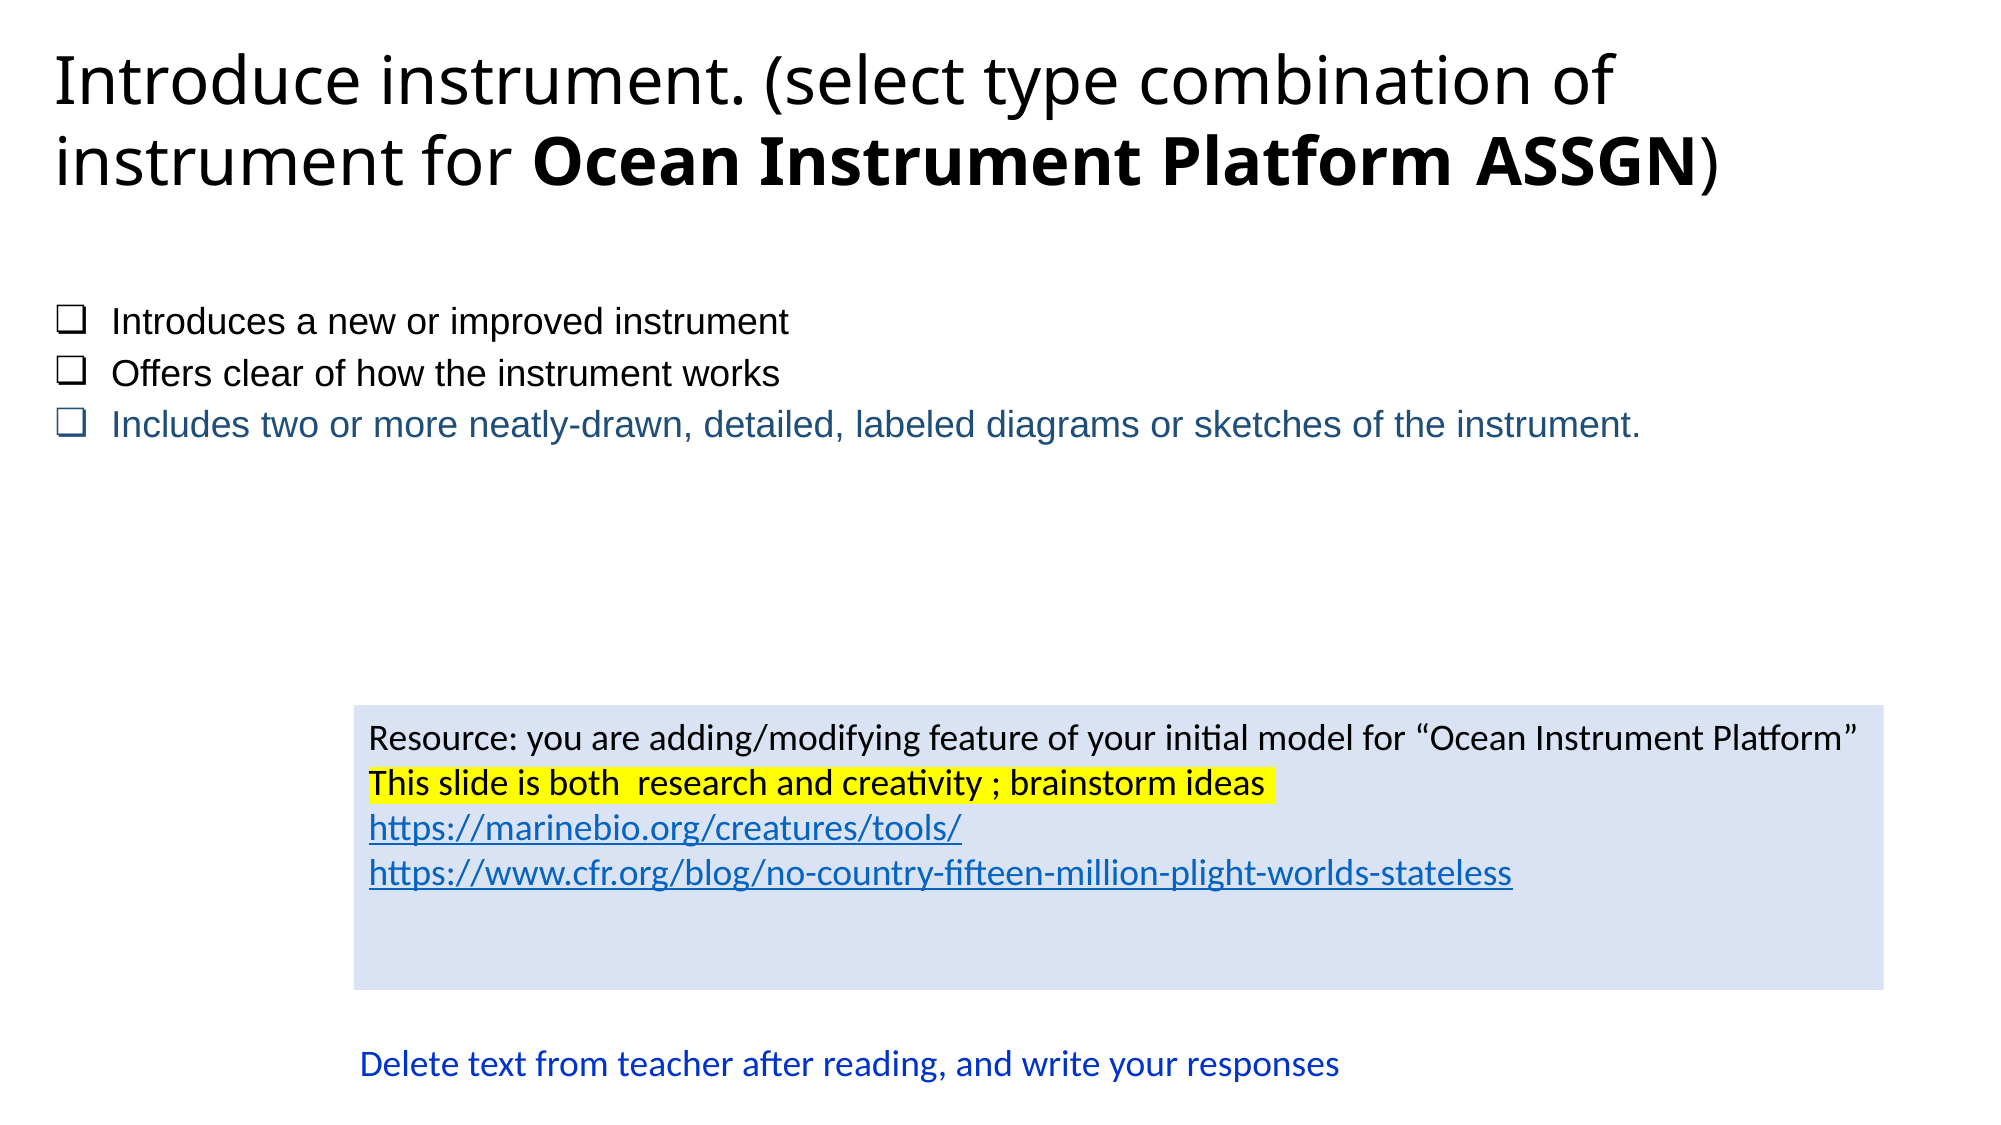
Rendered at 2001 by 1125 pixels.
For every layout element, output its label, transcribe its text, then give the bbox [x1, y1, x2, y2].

title Introduce instrument. (select type combination of instrument for Ocean Instrument Platform ASSGN) [39, 15, 1765, 233]
text_box Delete text from teacher after reading, and write your responses [345, 1031, 1357, 1092]
list Introduces a new or improved instrument Offers clear of how the instrument works Includes two or more neatly-drawn, detailed, labeled diagrams or sketches of the instrument. [39, 282, 1765, 997]
text_box Resource: you are adding/modifying feature of your initial model for “Ocean Instrument Platform” This slide is both research and creativity ; brainstorm ideas https://marinebio.org/creatures/tools/ https://www.cfr.org/blog/no-country-fifteen-million-plight-worlds-stateless [353, 705, 1884, 990]
